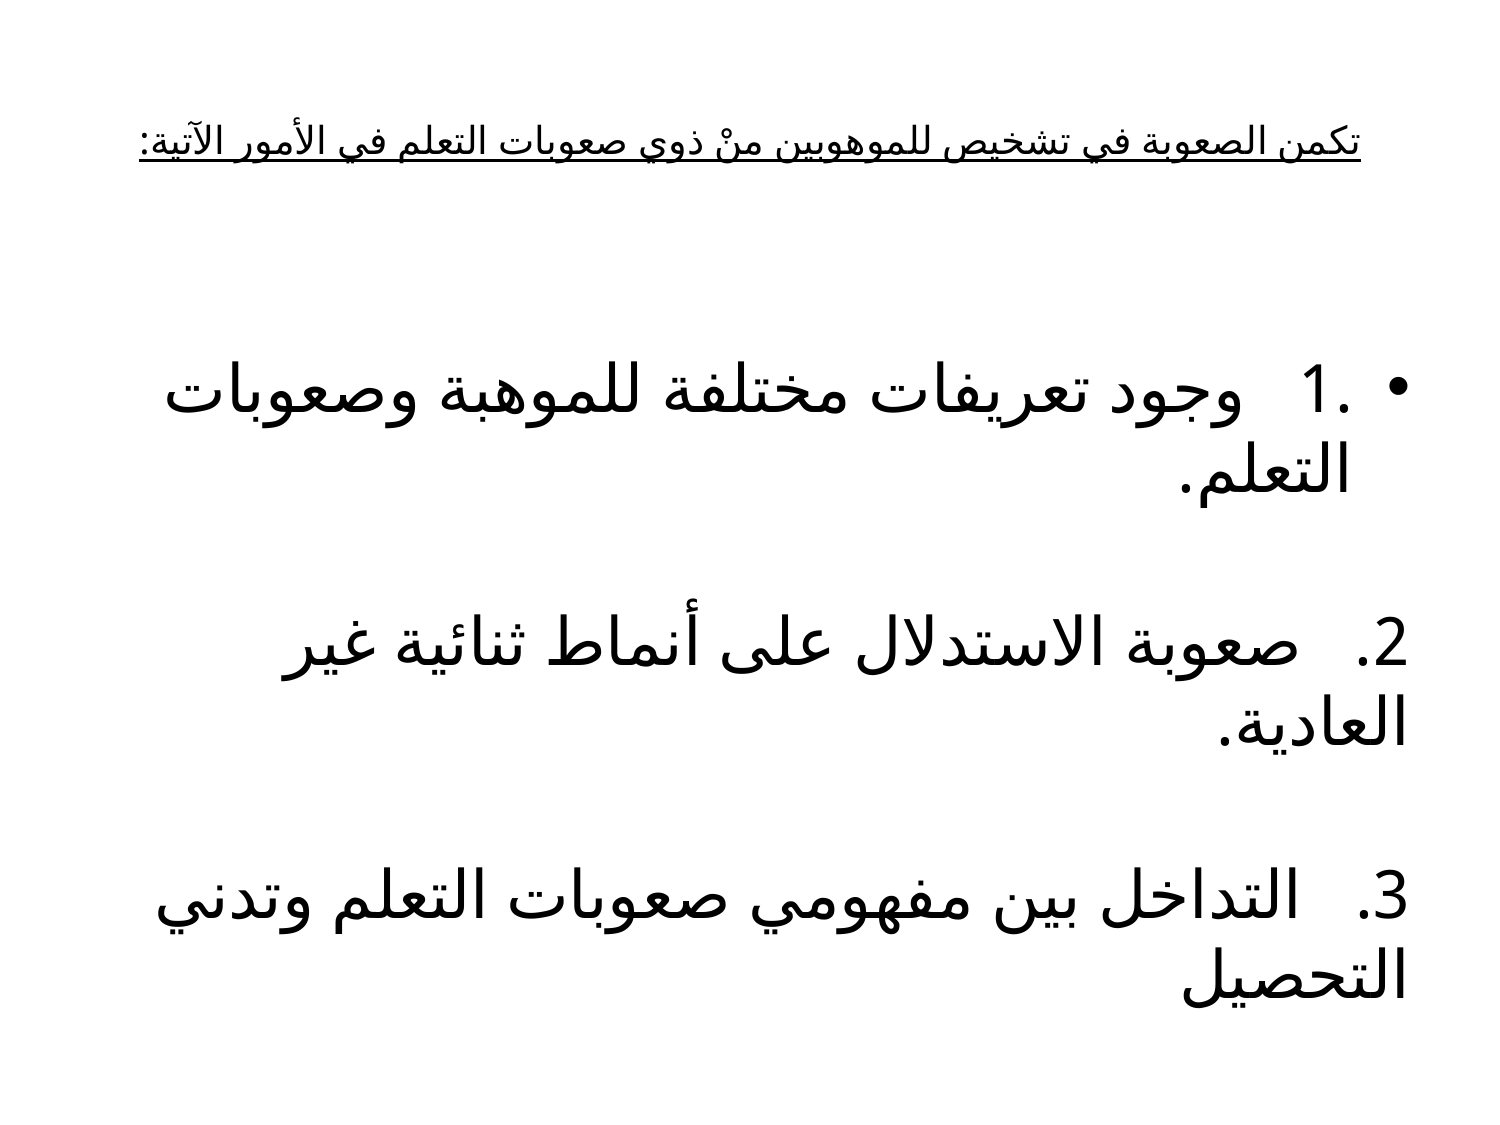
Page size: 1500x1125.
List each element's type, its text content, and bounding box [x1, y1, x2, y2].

list .1 وجود تعريفات مختلفة للموهبة وصعوبات التعلم. 2. صعوبة الاستدلال على أنماط ثنائية غير العادية. 3. التداخل بين مفهومي صعوبات التعلم وتدني التحصيل [75, 338, 1425, 1005]
title تكمن الصعوبة في تشخيص للموهوبين منْ ذوي صعوبات التعلم في الأمور الآتية: [75, 45, 1425, 233]
